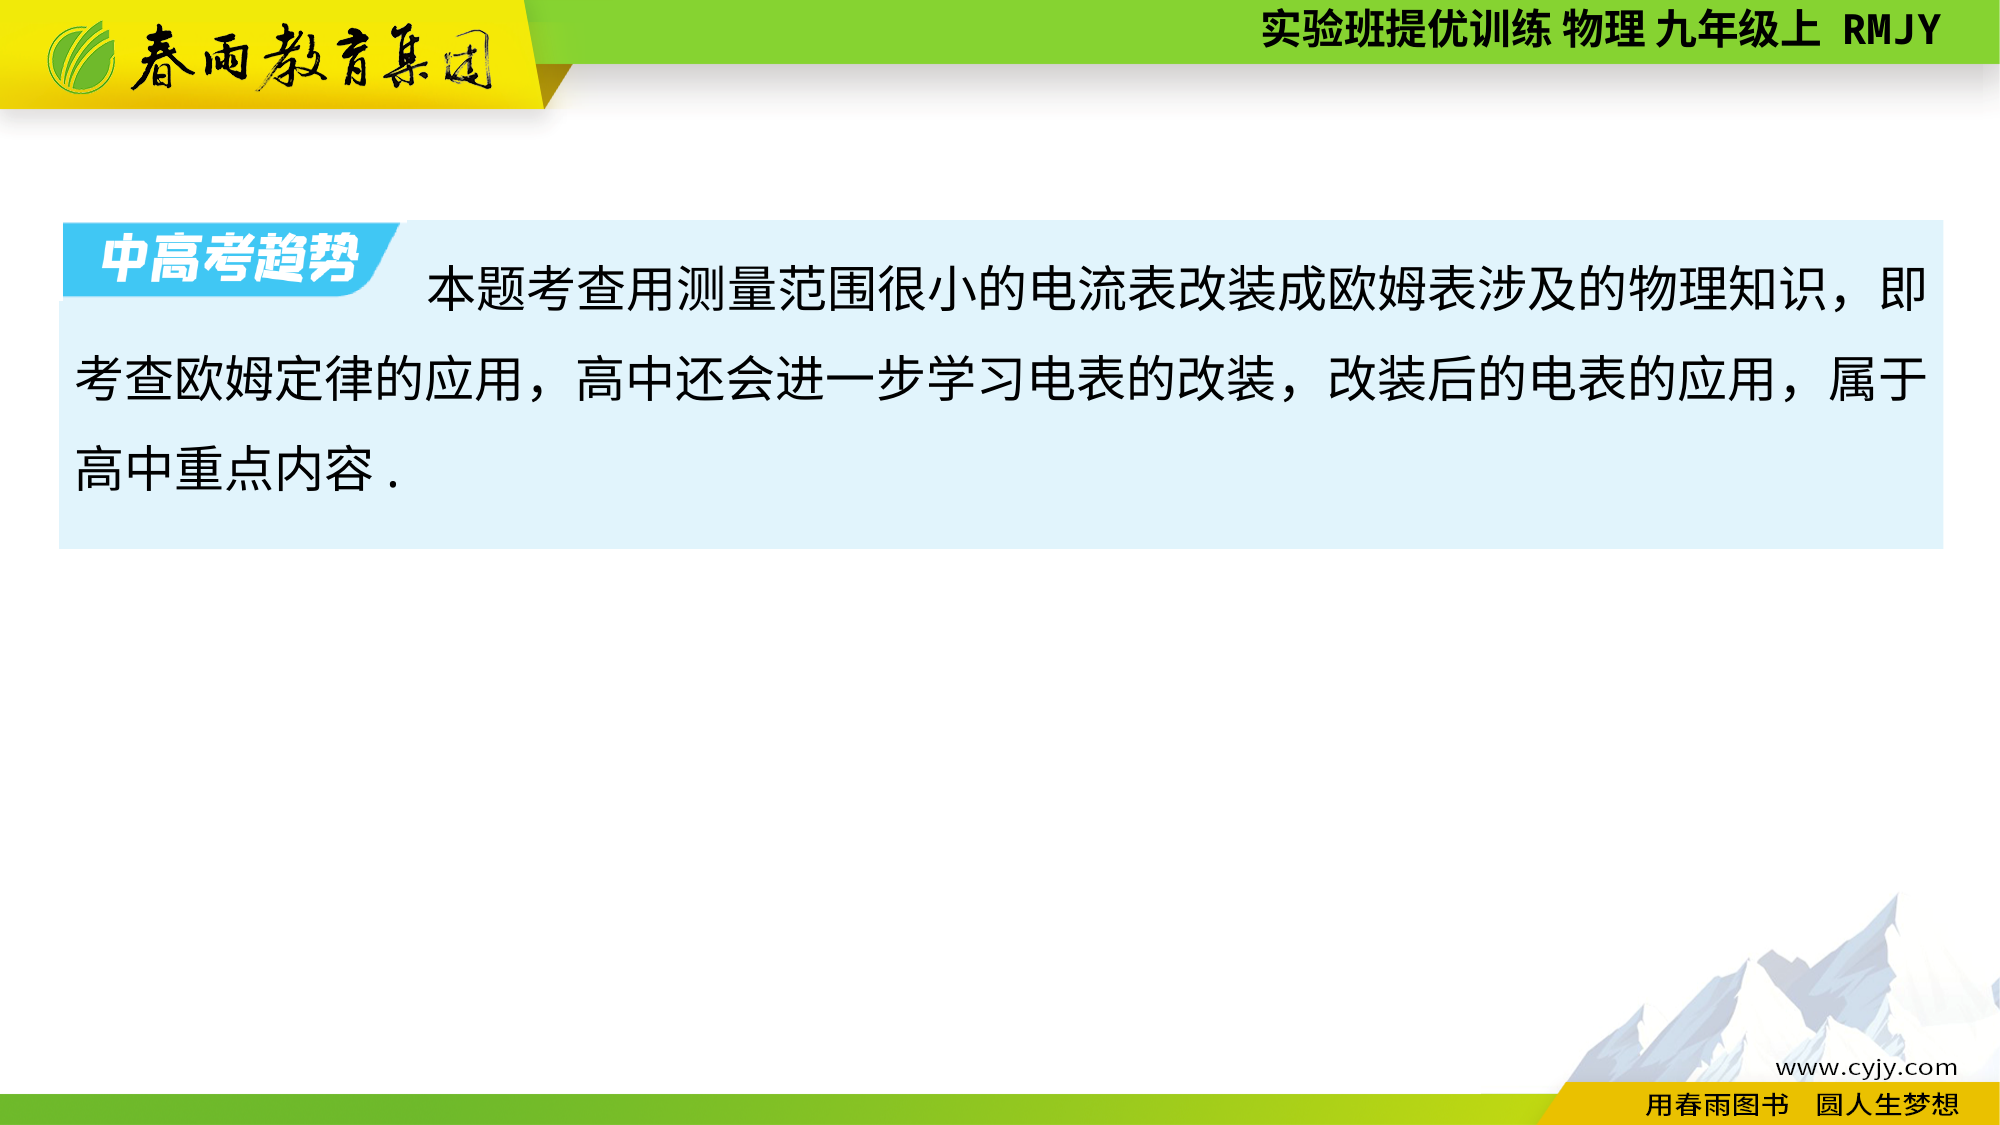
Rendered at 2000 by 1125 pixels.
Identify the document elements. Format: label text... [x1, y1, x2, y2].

text_box 本题考查用测量范围很小的电流表改装成欧姆表涉及的物理知识，即考查欧姆定律的应用，高中还会进一步学习电表的改装，改装后的电表的应用，属于高中重点内容. [59, 220, 1944, 549]
picture [0, 0, 2000, 1125]
